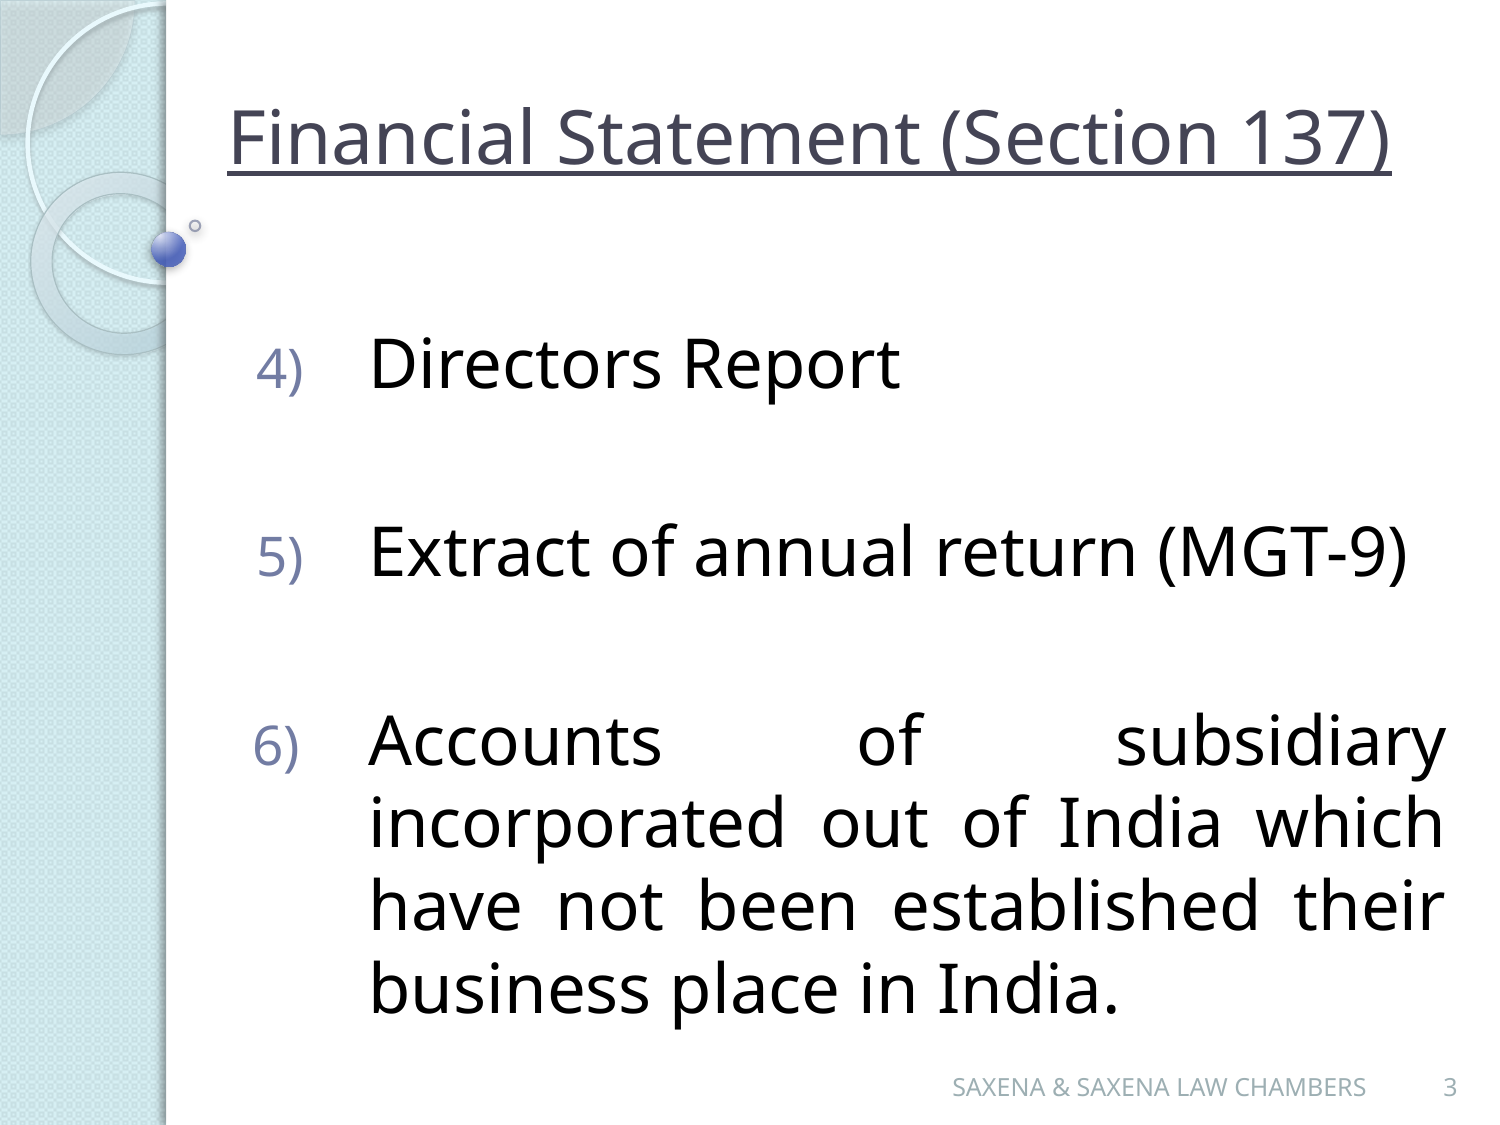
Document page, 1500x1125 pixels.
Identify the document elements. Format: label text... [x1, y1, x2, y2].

footer SAXENA & SAXENA LAW CHAMBERS [937, 1034, 1413, 1113]
subtitle Directors Report Extract of annual return (MGT-9) Accounts of subsidiary incorporated out of India which have not been established their business place in India. [237, 224, 1463, 1050]
title Financial Statement (Section 137) [212, 50, 1450, 188]
slide_number 3 [1413, 1034, 1488, 1113]
